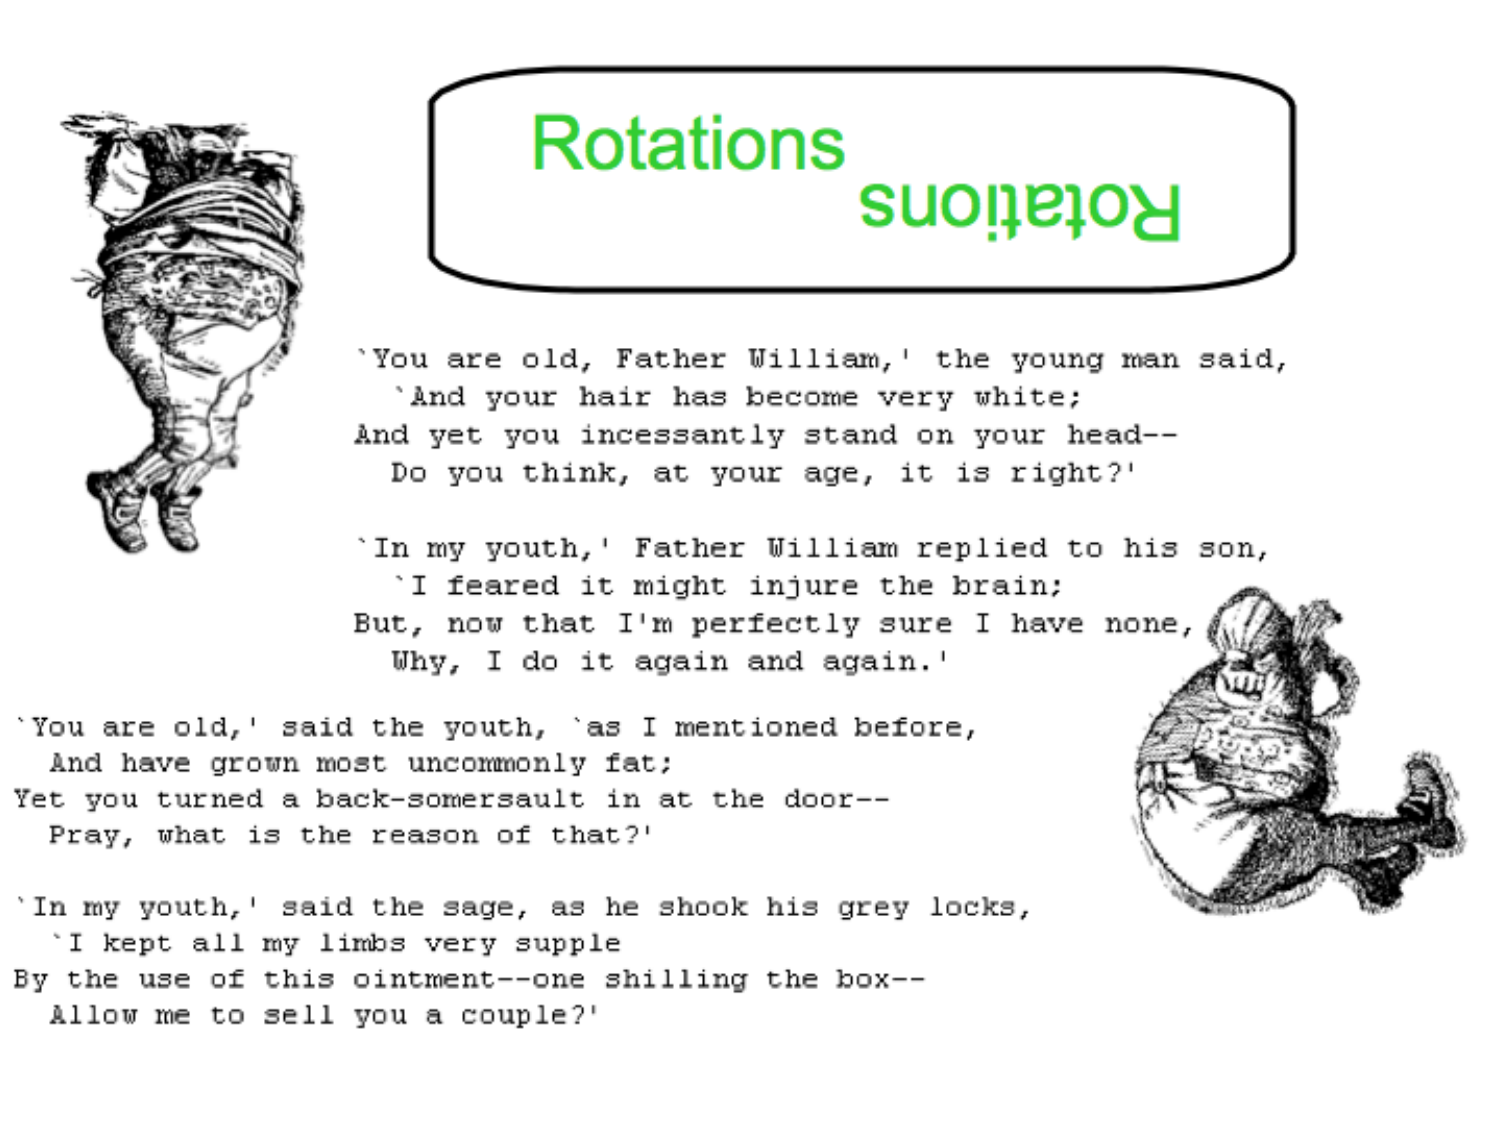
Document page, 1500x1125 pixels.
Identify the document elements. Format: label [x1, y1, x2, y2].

picture [0, 47, 1500, 1033]
